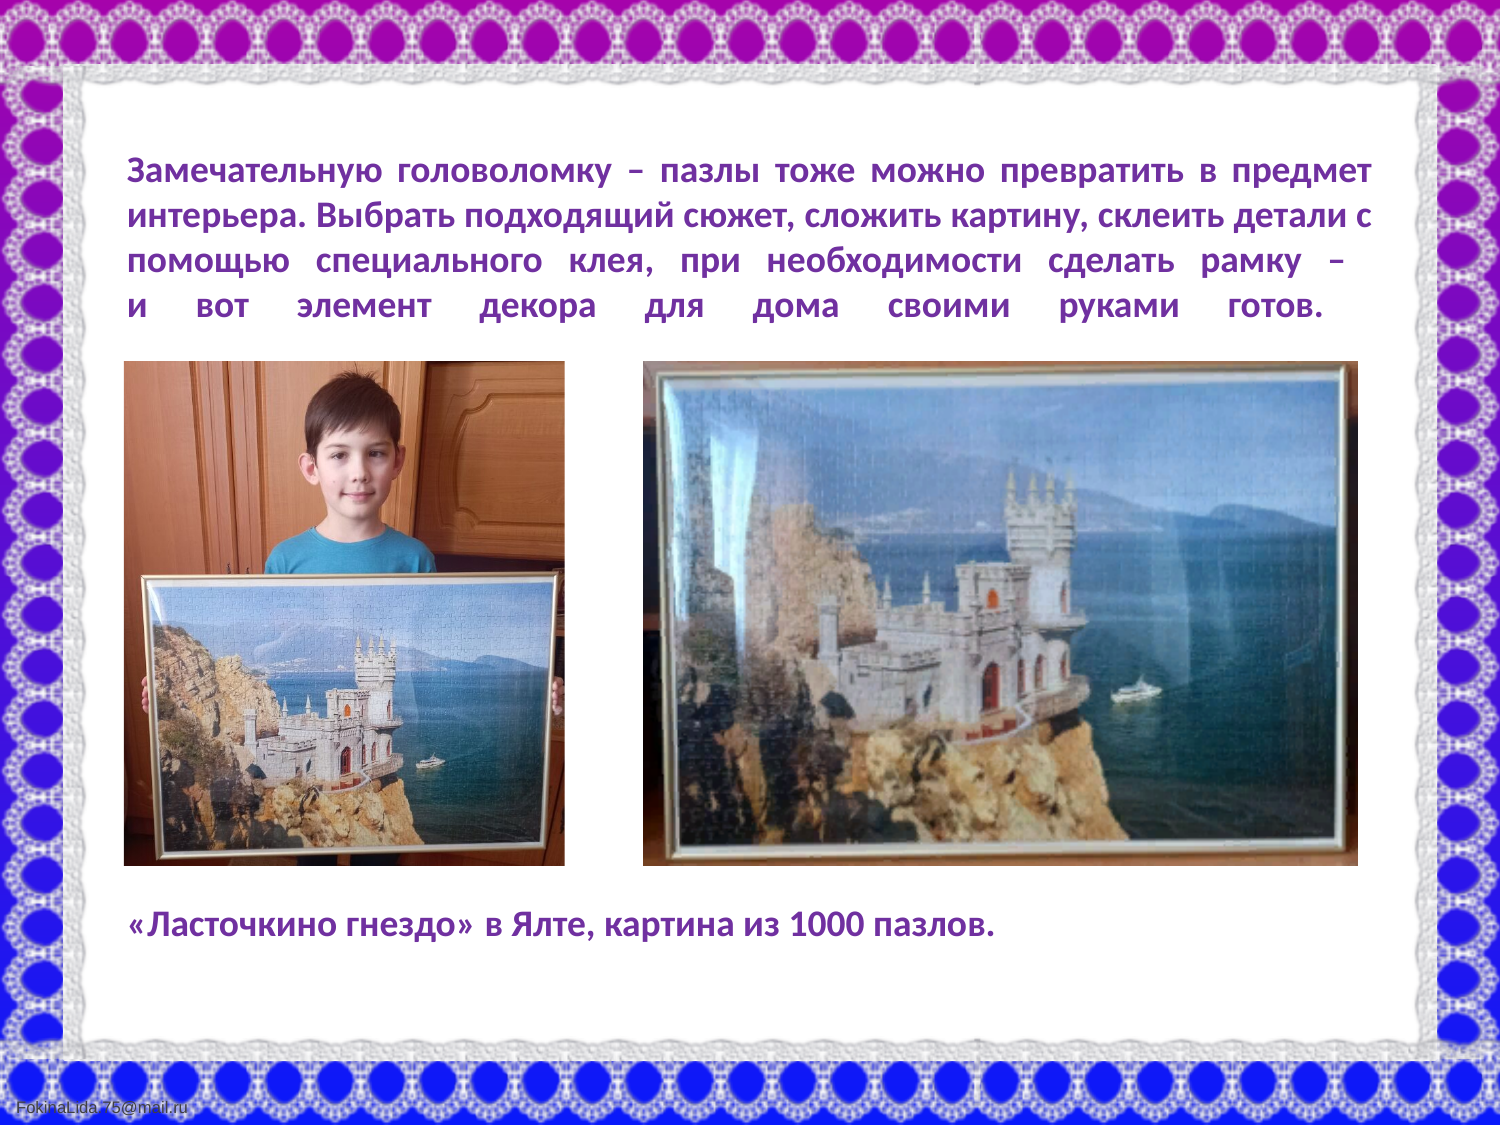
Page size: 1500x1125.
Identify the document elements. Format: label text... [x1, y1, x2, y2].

title Замечательную головоломку – пазлы тоже можно превратить в предмет интерьера. Выбрать подходящий сюжет, сложить картину, склеить детали с помощью специального клея, при необходимости сделать рамку – и вот элемент декора для дома своими руками готов. [112, 137, 1388, 362]
text_box «Ласточкино гнездо» в Ялте, картина из 1000 пазлов. [112, 891, 1081, 952]
picture [0, 0, 1500, 1125]
